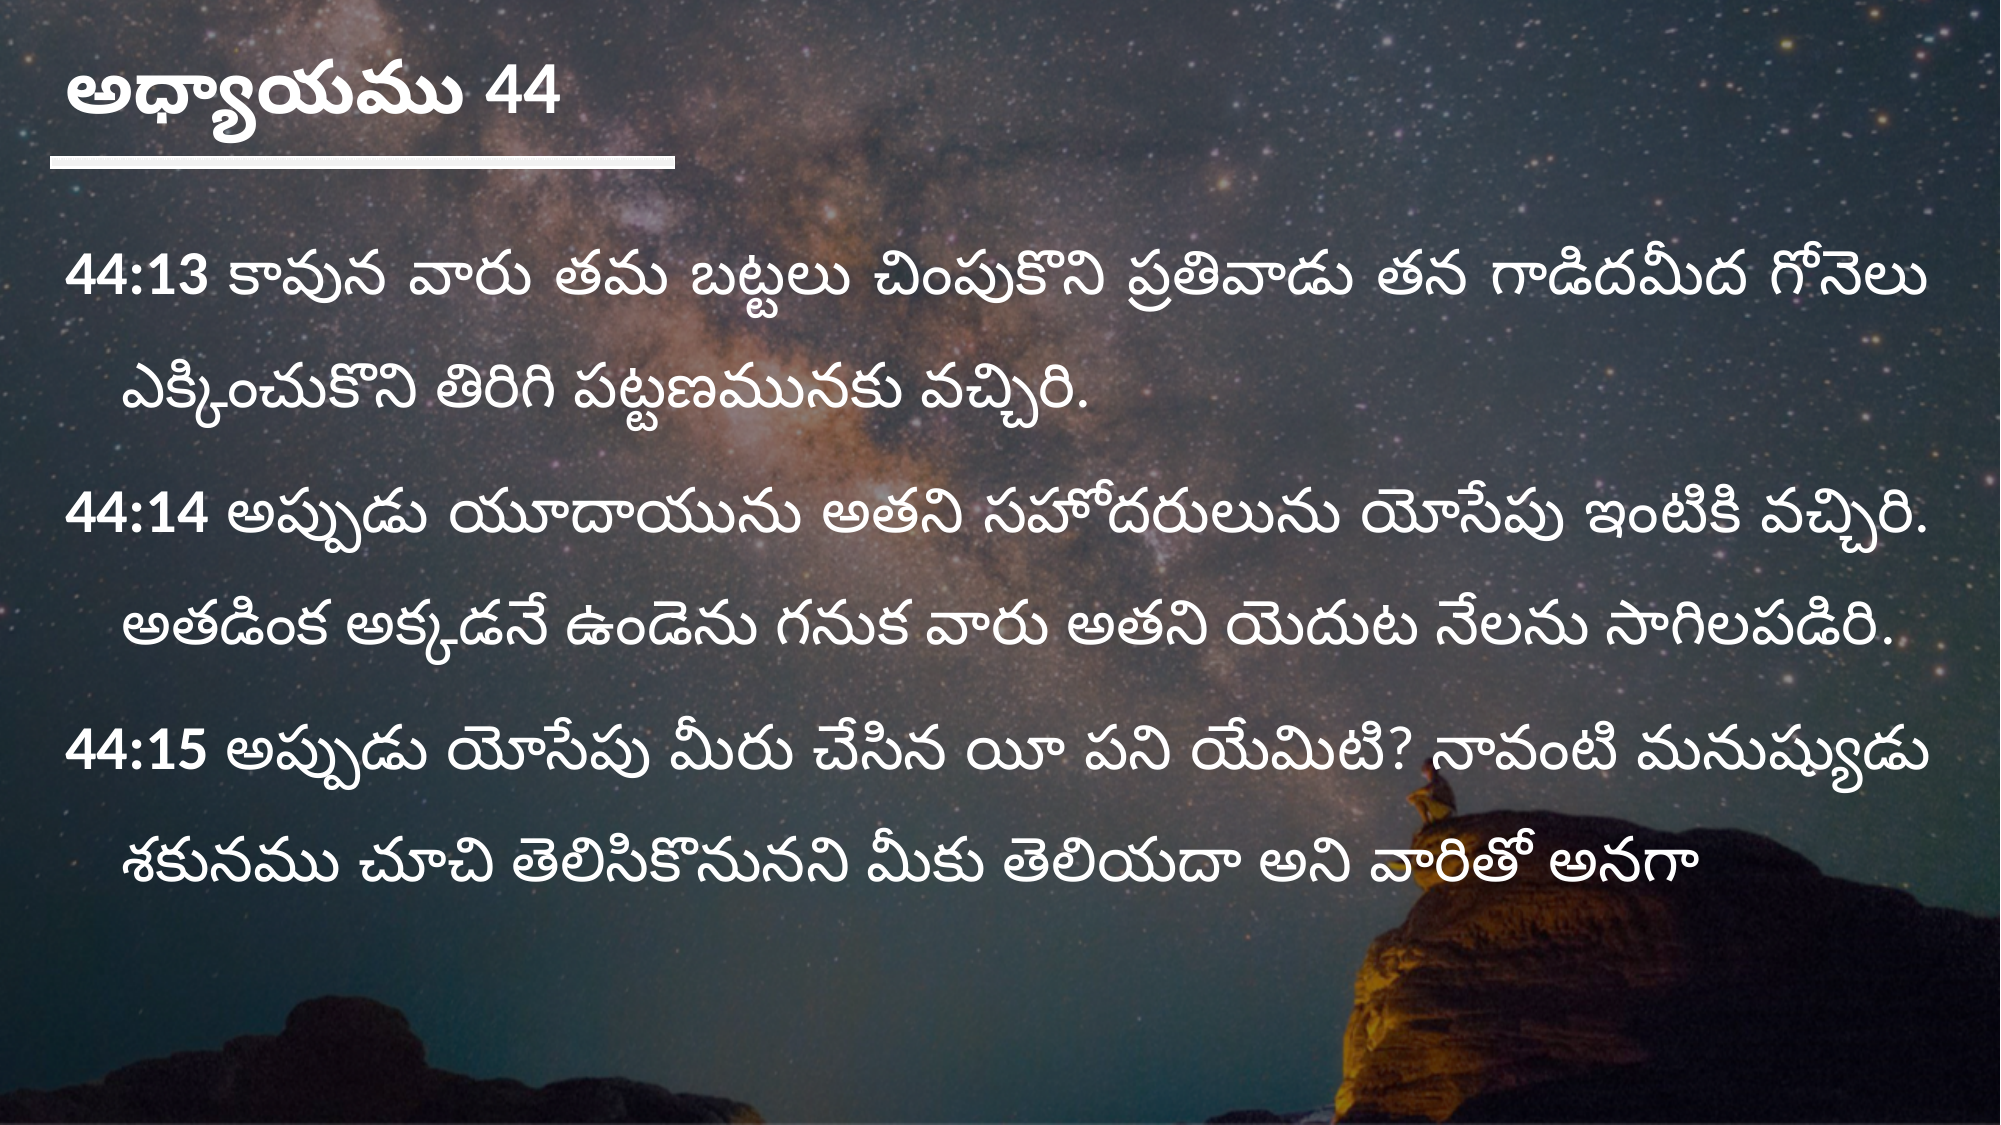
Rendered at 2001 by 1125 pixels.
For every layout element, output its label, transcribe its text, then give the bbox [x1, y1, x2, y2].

picture [0, 0, 2000, 1125]
title అధ్యాయము 44 [50, 0, 1925, 167]
list 44:13 కావున వారు తమ బట్టలు చింపుకొని ప్రతివాడు తన గాడిదమీద గోనెలు ఎక్కించుకొని తిరిగి పట్టణమునకు వచ్చిరి. 44:14 అప్పుడు యూదాయును అతని సహోదరులును యోసేపు ఇంటికి వచ్చిరి. అతడింక అక్కడనే ఉండెను గనుక వారు అతని యెదుట నేలను సాగిలపడిరి. 44:15 అప్పుడు యోసేపు మీరు చేసిన యీ పని యేమిటి? నావంటి మనుష్యుడు శకునము చూచి తెలిసికొనునని మీకు తెలియదా అని వారితో అనగా [50, 187, 1946, 1063]
